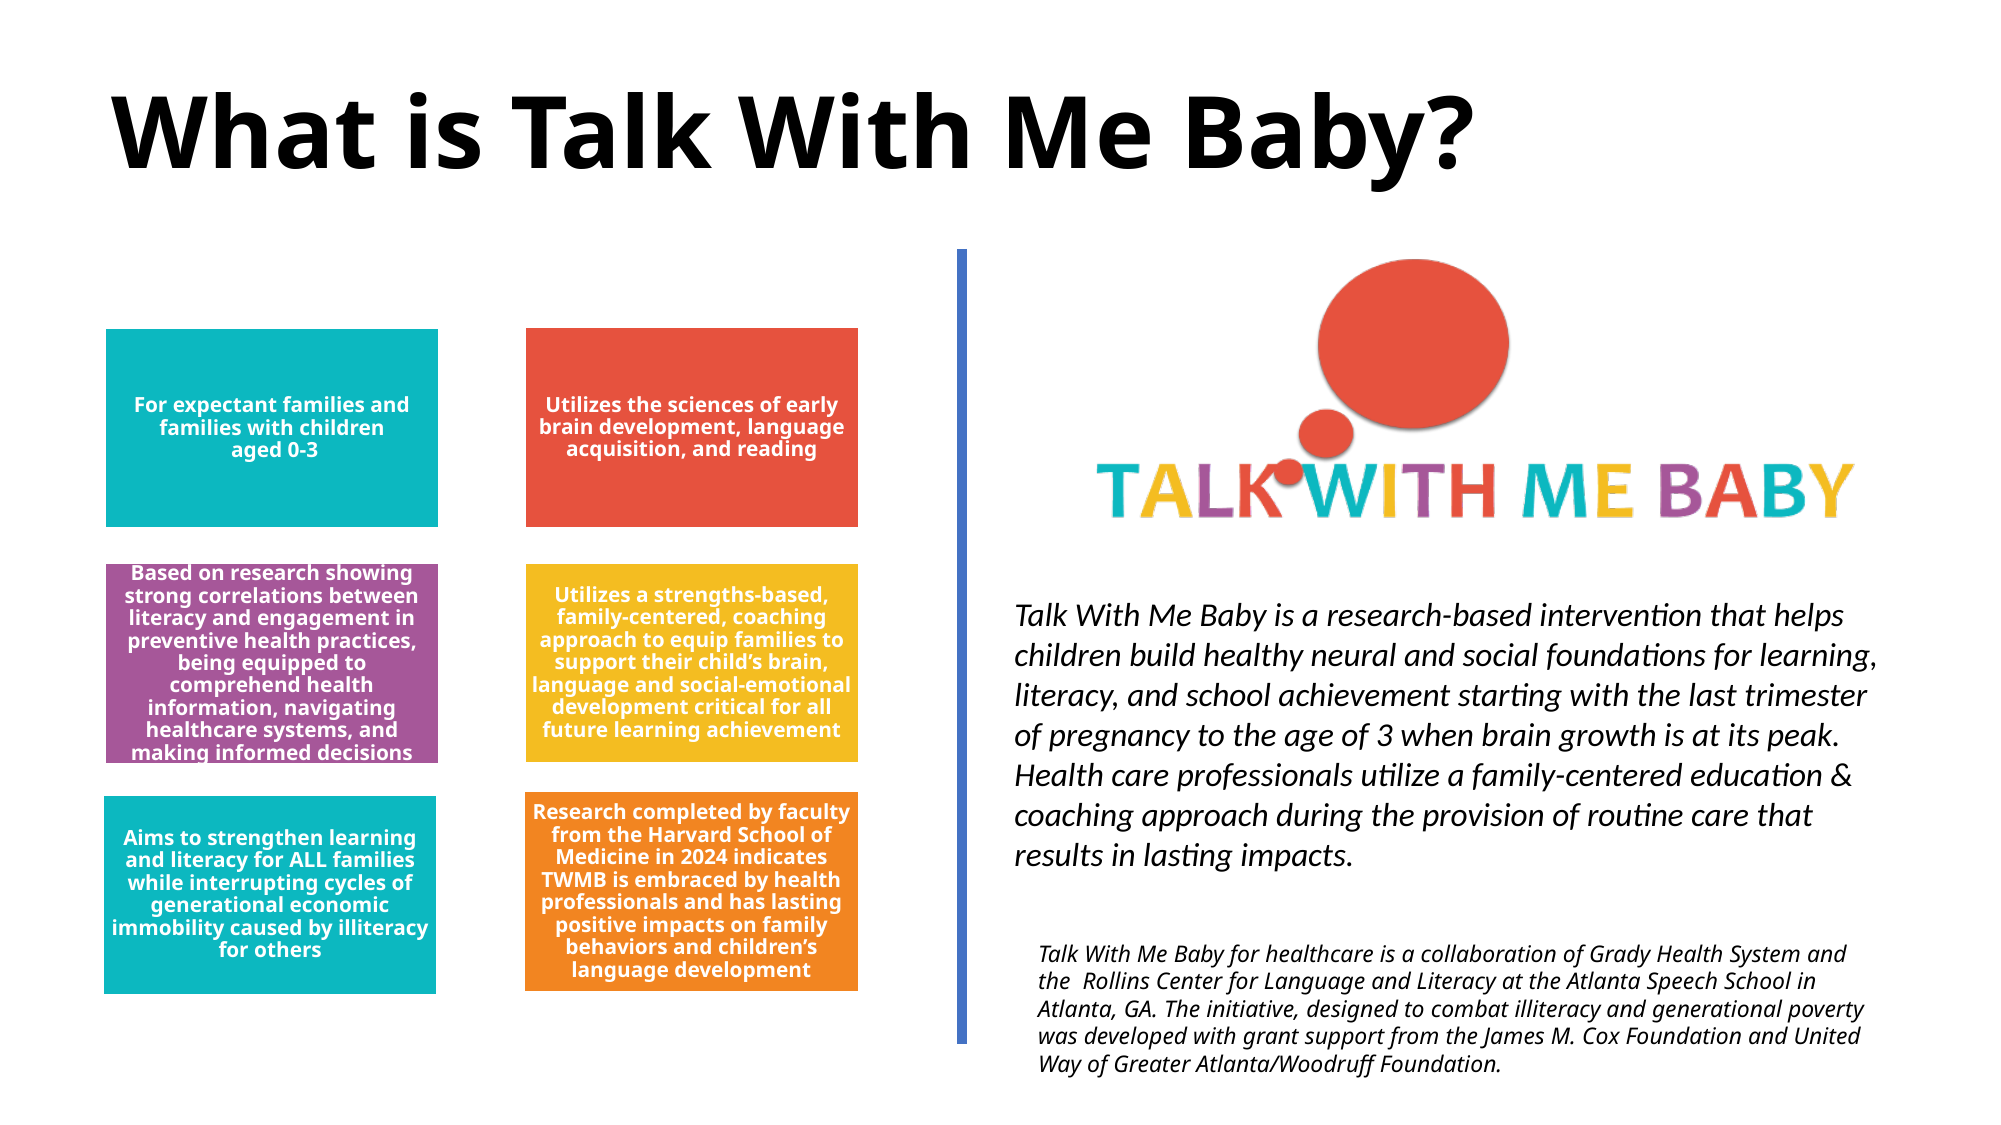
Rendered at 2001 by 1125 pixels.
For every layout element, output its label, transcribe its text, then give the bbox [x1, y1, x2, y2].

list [52, 326, 901, 996]
picture [1062, 248, 1885, 557]
text_box What is Talk With Me Baby? [97, 61, 1537, 197]
text_box Talk With Me Baby for healthcare is a collaboration of Grady Health System and the Rollins Center for Language and Literacy at the Atlanta Speech School in Atlanta, GA. The initiative, designed to combat illiteracy and generational poverty was developed with grant support from the James M. Cox Foundation and United Way of Greater Atlanta/Woodruff Foundation. [1023, 932, 1896, 1085]
text_box Talk With Me Baby is a research-based intervention that helps children build healthy neural and social foundations for learning, literacy, and school achievement starting with the last trimester of pregnancy to the age of 3 when brain growth is at its peak. Health care professionals utilize a family-centered education & coaching approach during the provision of routine care that results in lasting impacts. [999, 586, 1914, 881]
